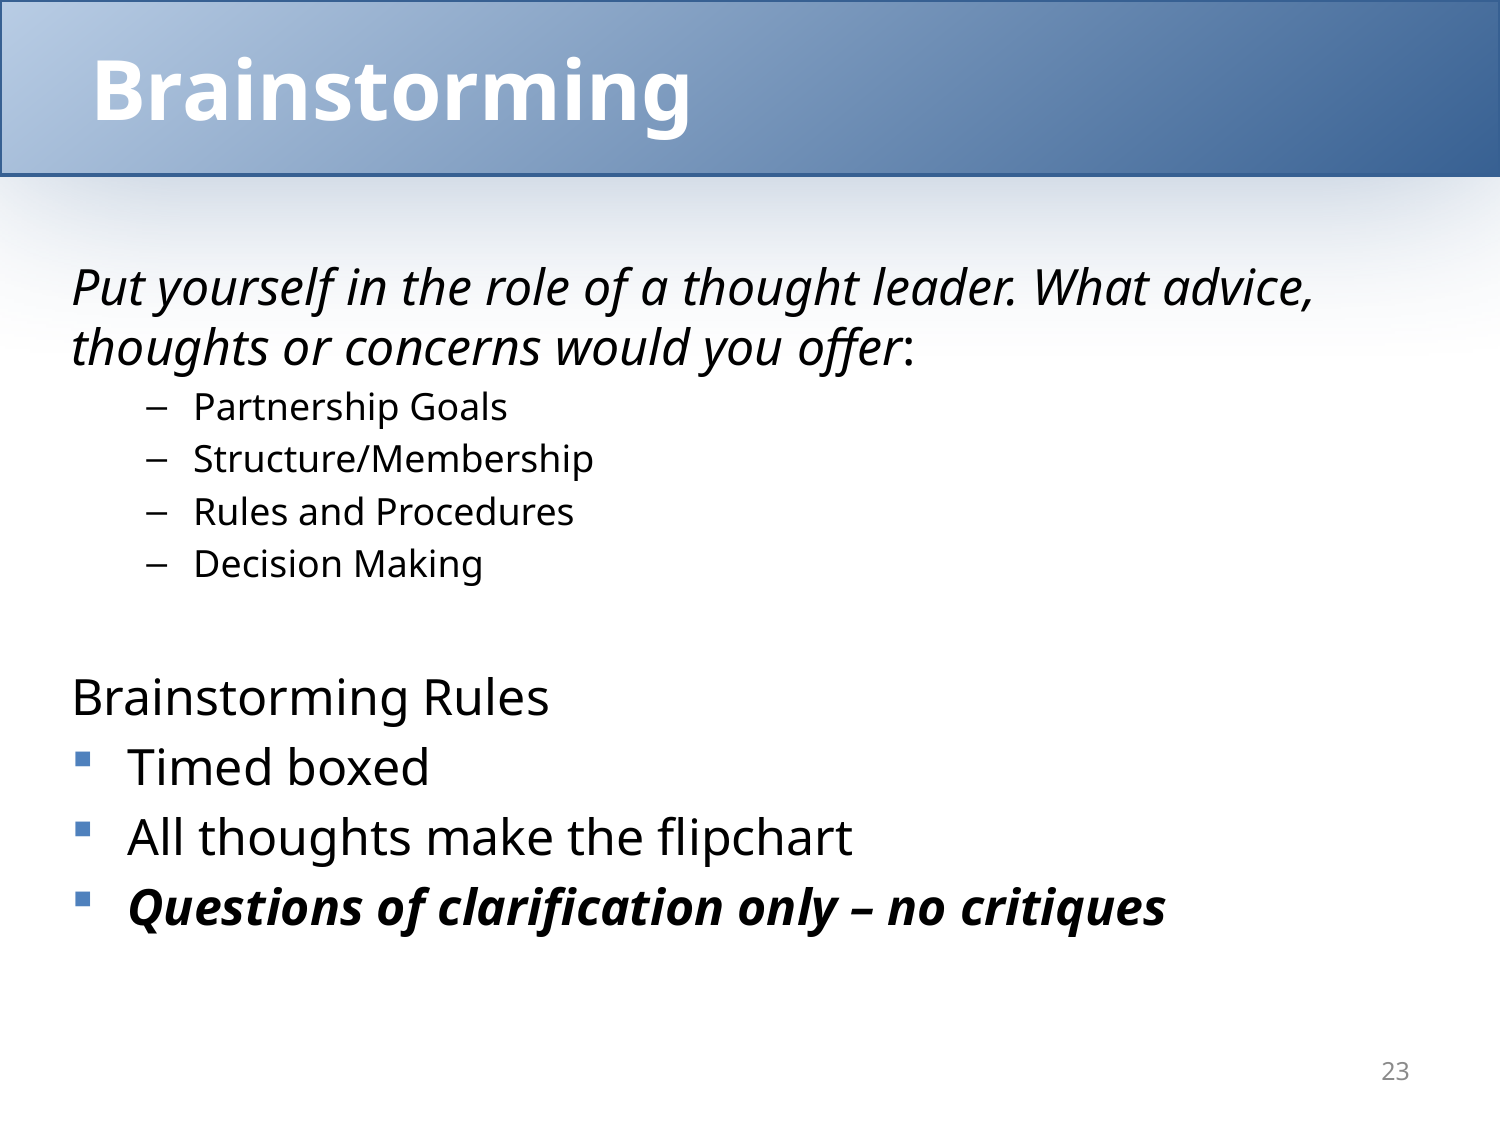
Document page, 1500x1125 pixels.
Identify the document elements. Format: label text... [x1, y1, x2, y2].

list Put yourself in the role of a thought leader. What advice, thoughts or concerns would you offer: Partnership Goals Structure/Membership Rules and Procedures Decision Making Brainstorming Rules Timed boxed All thoughts make the flipchart Questions of clarification only – no critiques [56, 247, 1450, 984]
slide_number 23 [1074, 1042, 1425, 1103]
title Brainstorming [75, 0, 1350, 175]
